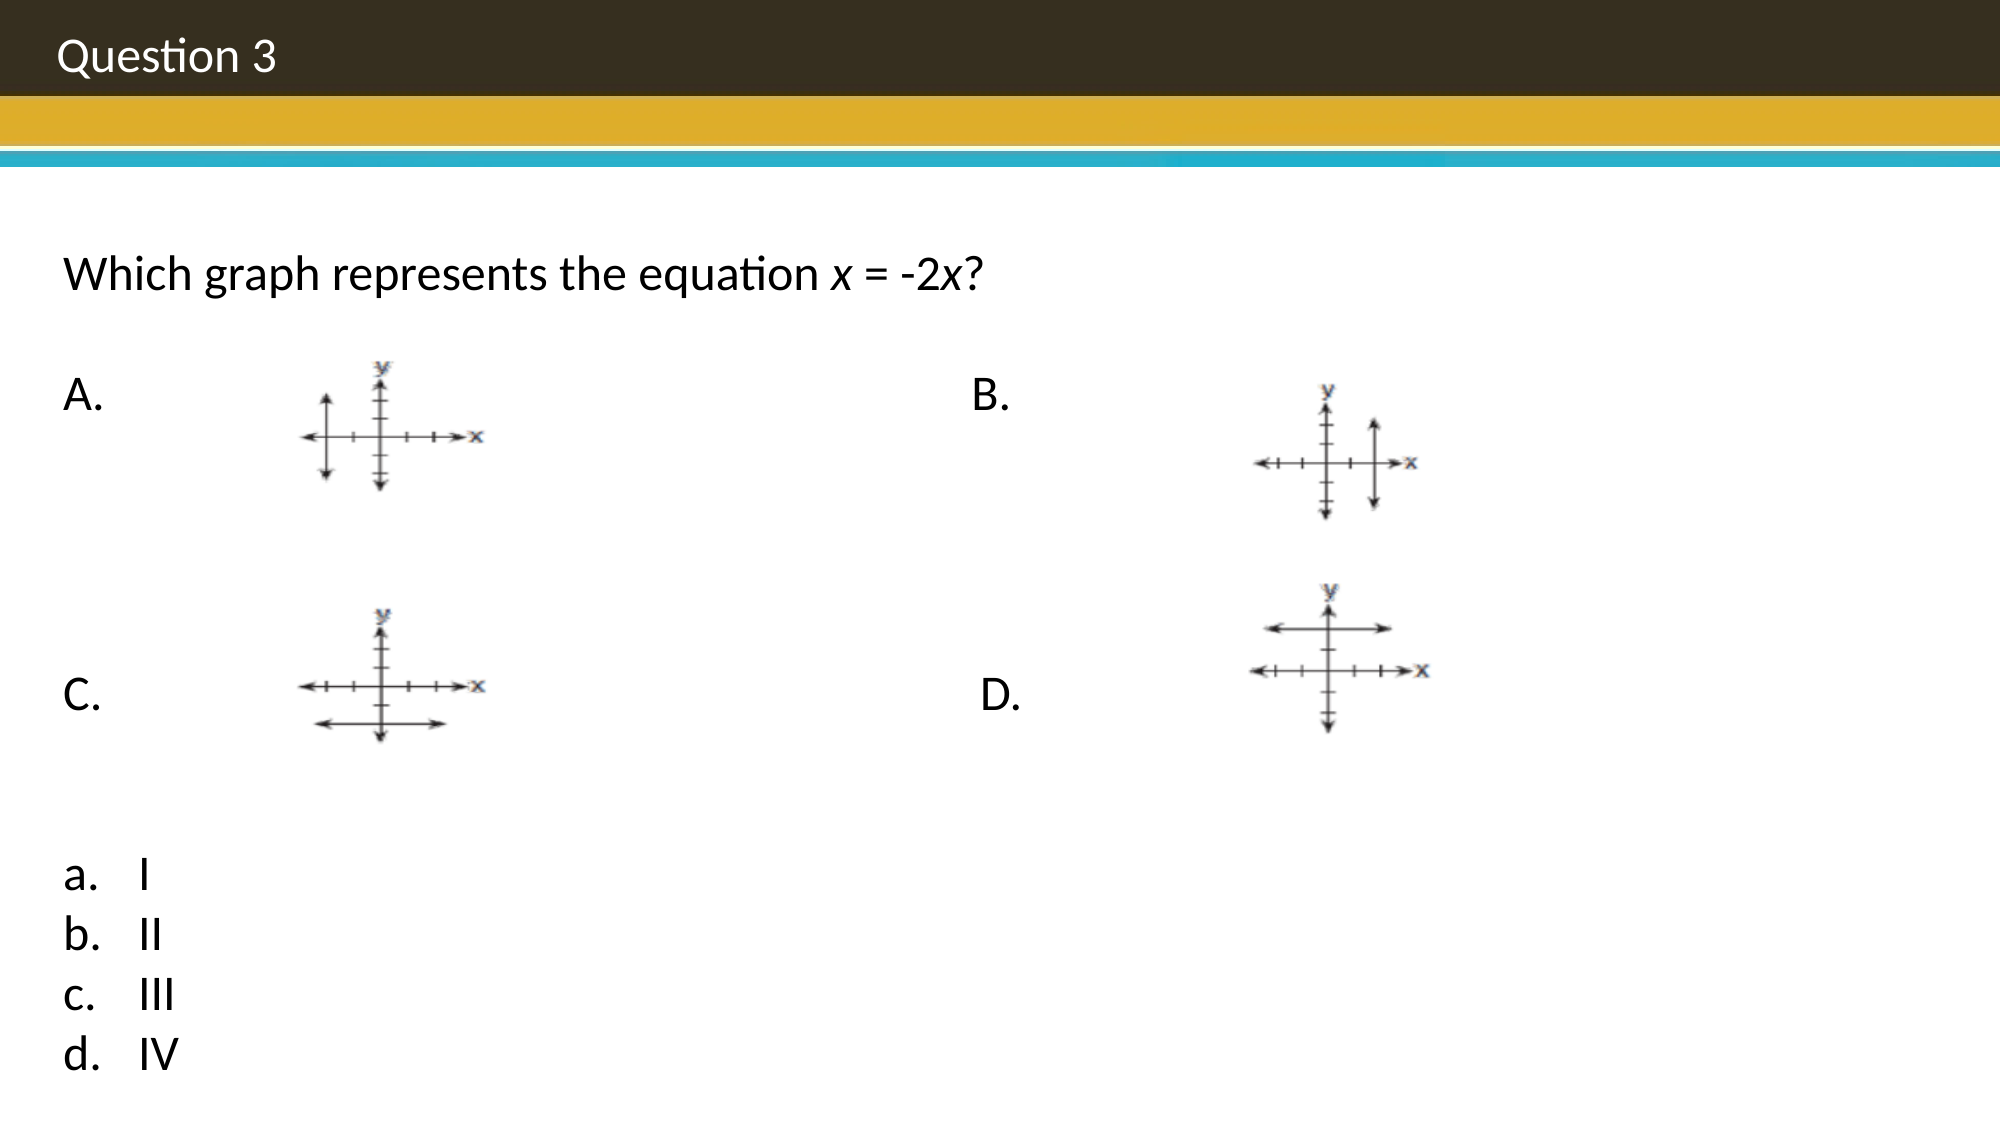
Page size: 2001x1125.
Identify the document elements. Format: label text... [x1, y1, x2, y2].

text_box Which graph represents the equation x = -2x? A. B. C. D. I II III IV [48, 233, 1928, 1125]
picture [0, 0, 2000, 167]
text_box Question 3 [41, 14, 293, 90]
picture [1247, 377, 1424, 525]
picture [296, 352, 495, 500]
picture [1242, 570, 1440, 739]
picture [296, 603, 495, 747]
